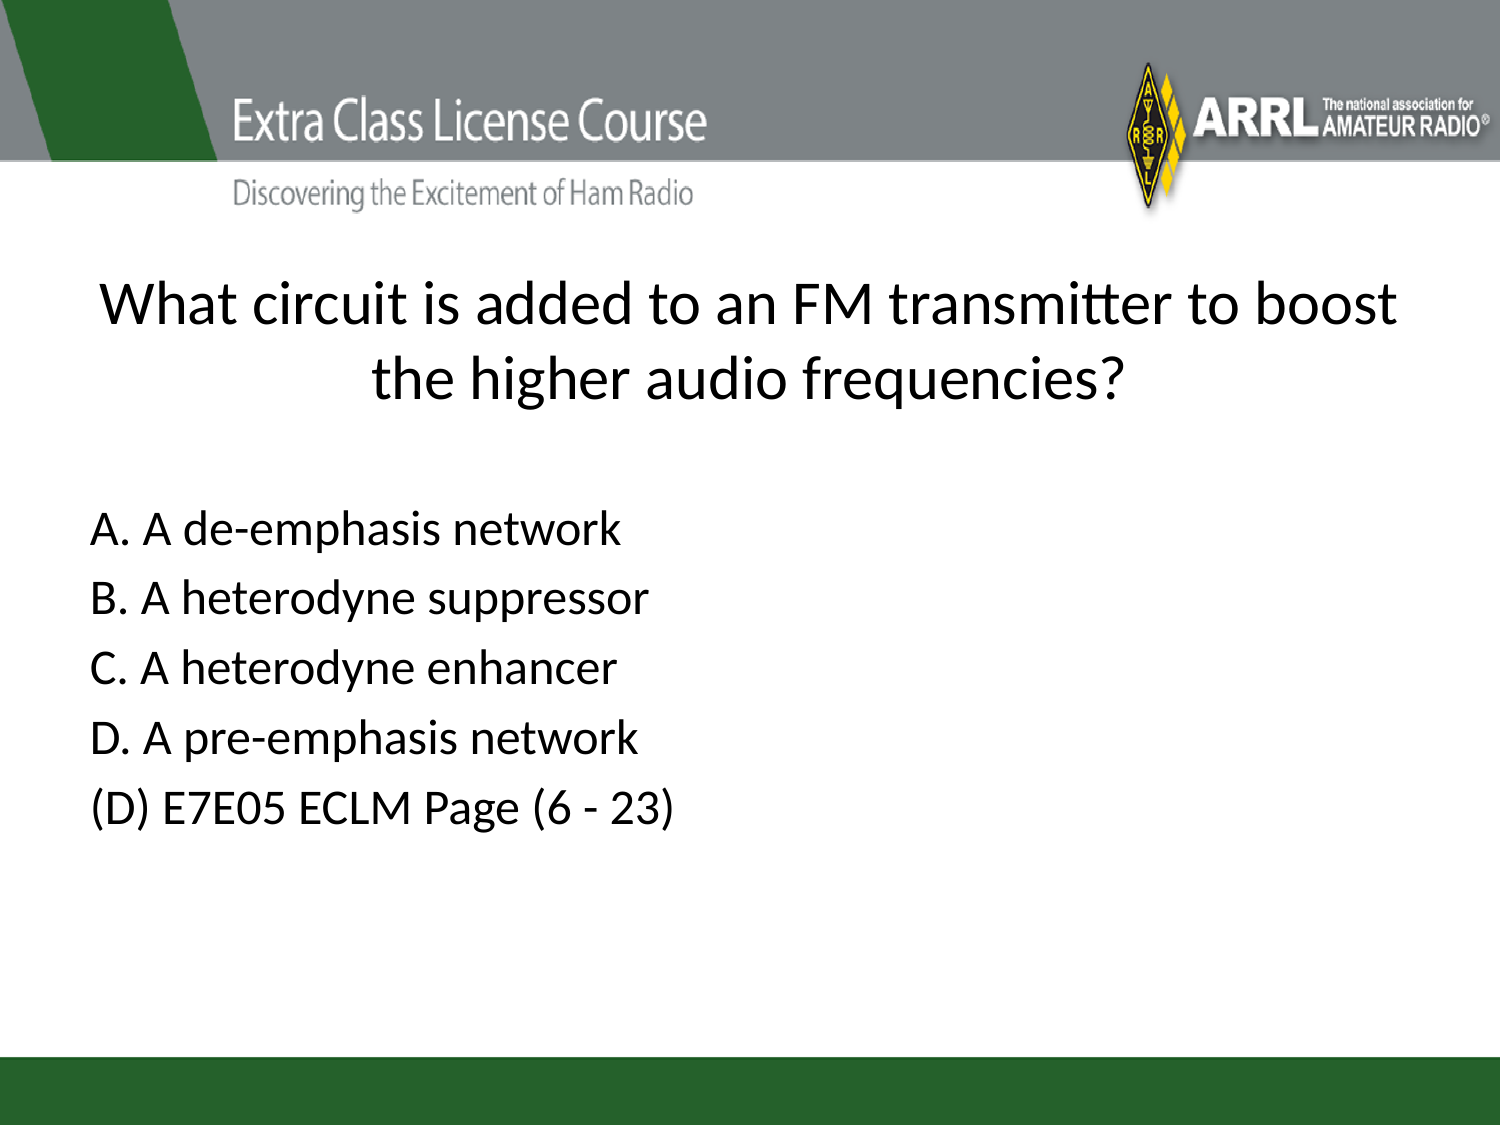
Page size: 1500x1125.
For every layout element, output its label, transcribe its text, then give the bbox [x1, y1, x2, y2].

title What circuit is added to an FM transmitter to boost the higher audio frequencies? [75, 254, 1425, 435]
list A. A de-emphasis network B. A heterodyne suppressor C. A heterodyne enhancer D. A pre-emphasis network (D) E7E05 ECLM Page (6 - 23) [75, 487, 1425, 1005]
picture [0, 0, 1500, 1125]
